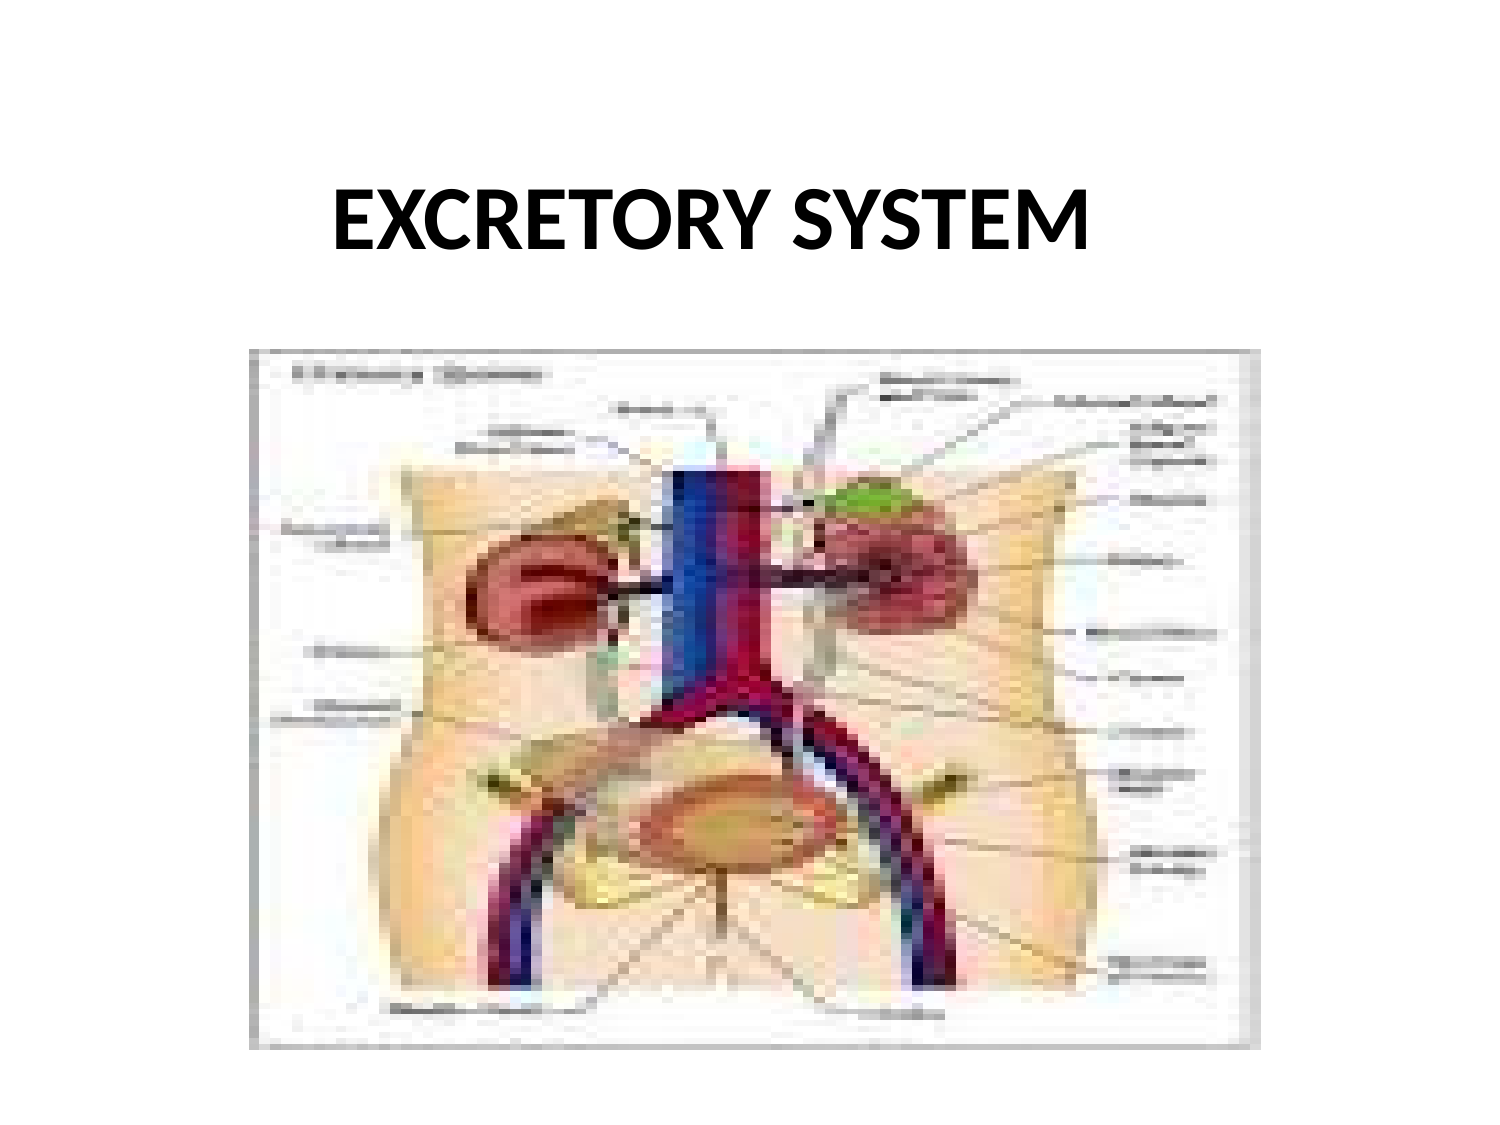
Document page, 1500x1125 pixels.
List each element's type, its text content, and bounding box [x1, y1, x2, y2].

picture [249, 349, 1261, 1051]
title EXCRETORY SYSTEM [75, 62, 1350, 363]
